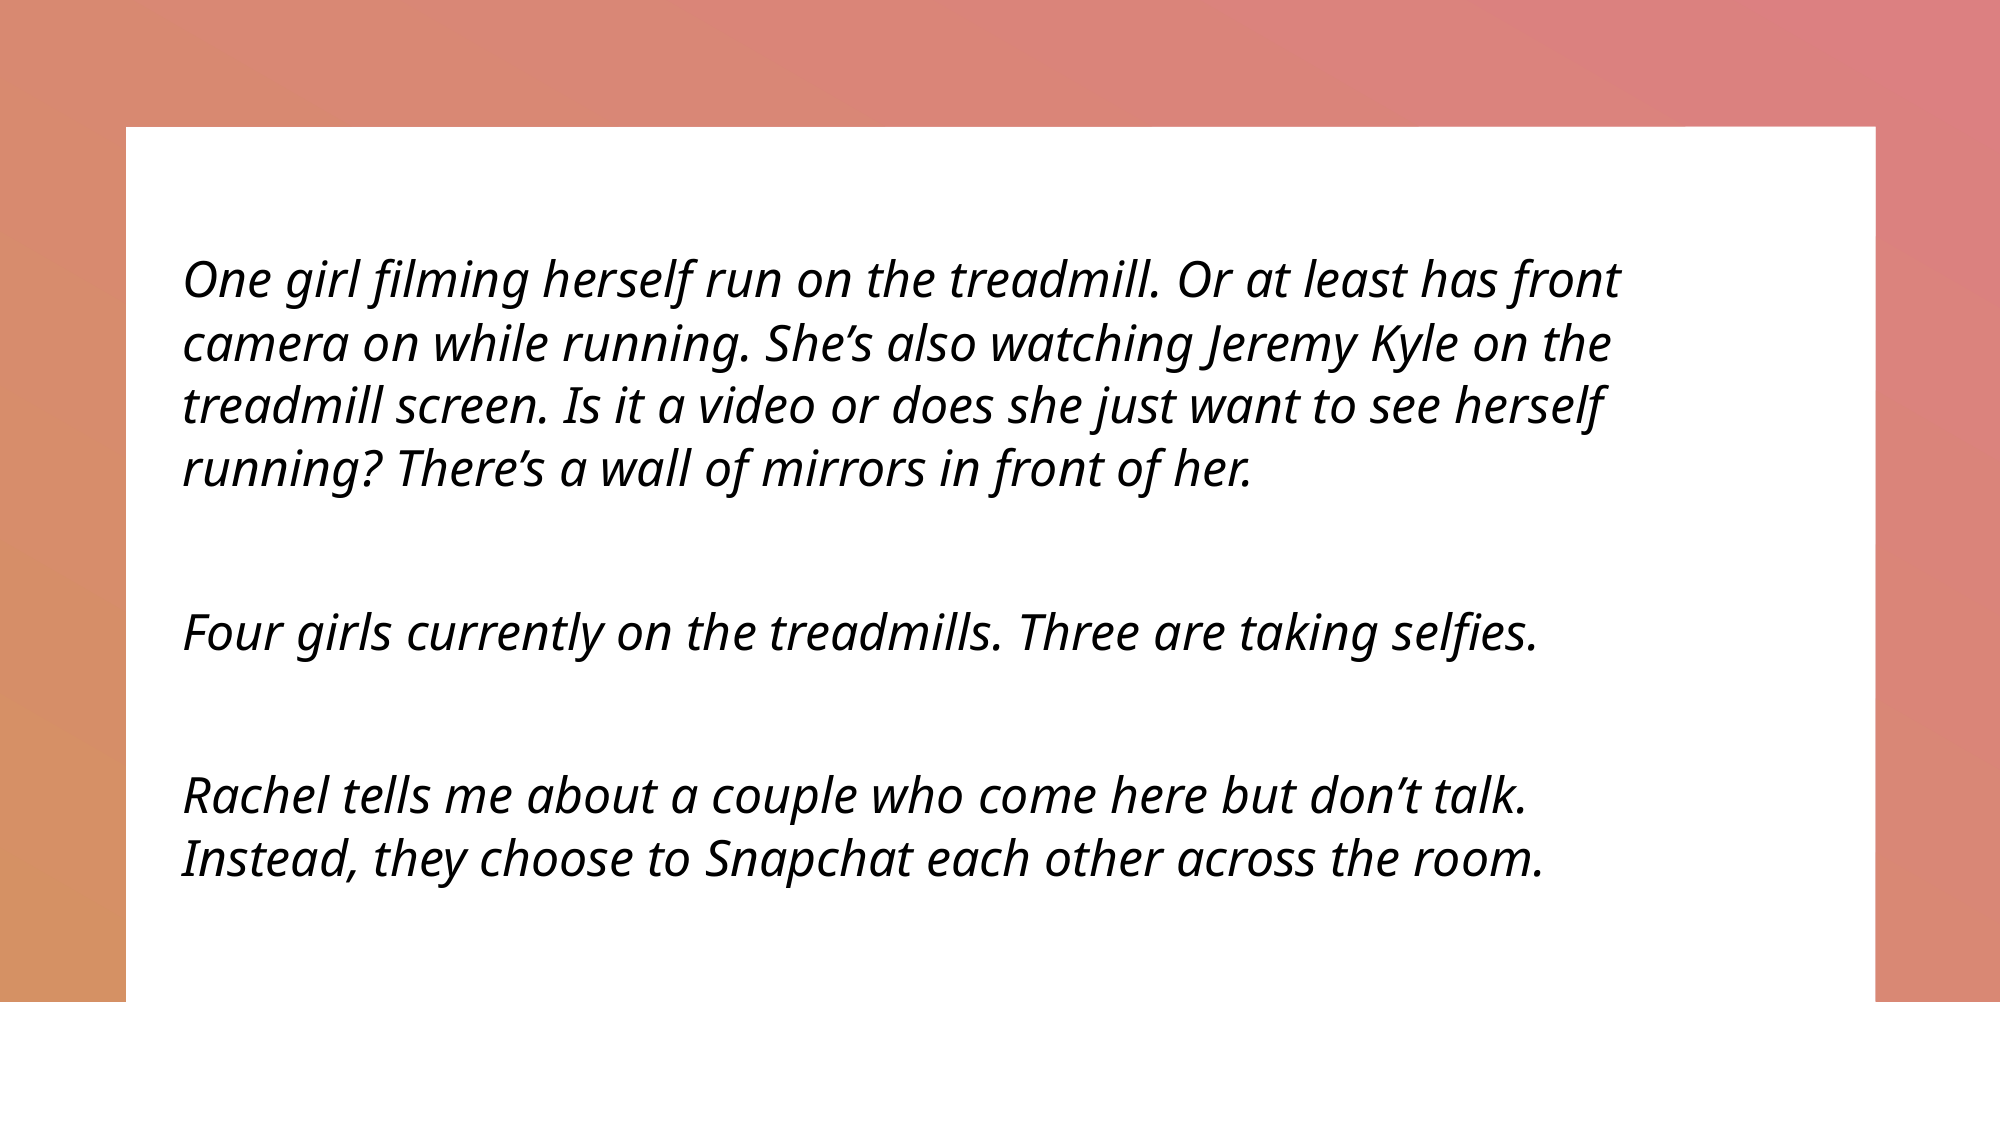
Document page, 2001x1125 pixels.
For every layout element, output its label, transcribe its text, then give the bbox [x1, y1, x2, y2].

text_box One girl filming herself run on the treadmill. Or at least has front camera on while running. She’s also watching Jeremy Kyle on the treadmill screen. Is it a video or does she just want to see herself running? There’s a wall of mirrors in front of her. Four girls currently on the treadmills. Three are taking selfies. Rachel tells me about a couple who come here but don’t talk. Instead, they choose to Snapchat each other across the room. [167, 237, 1668, 1125]
